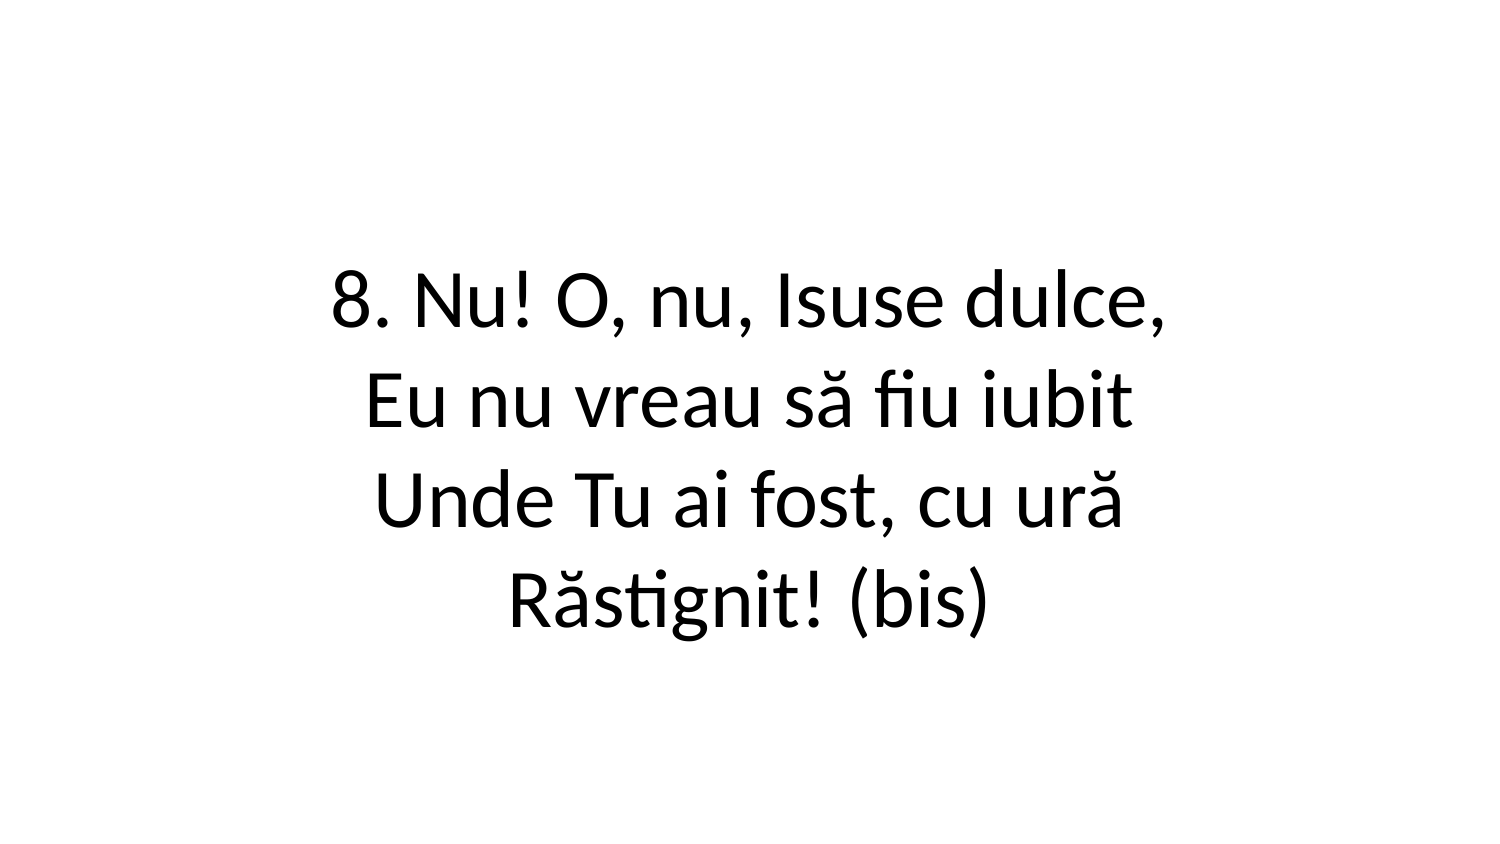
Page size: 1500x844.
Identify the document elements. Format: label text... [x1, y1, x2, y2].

text_box 8. Nu! O, nu, Isuse dulce, Eu nu vreau să fiu iubit Unde Tu ai fost, cu ură Răstignit! (bis) [315, 192, 1185, 652]
